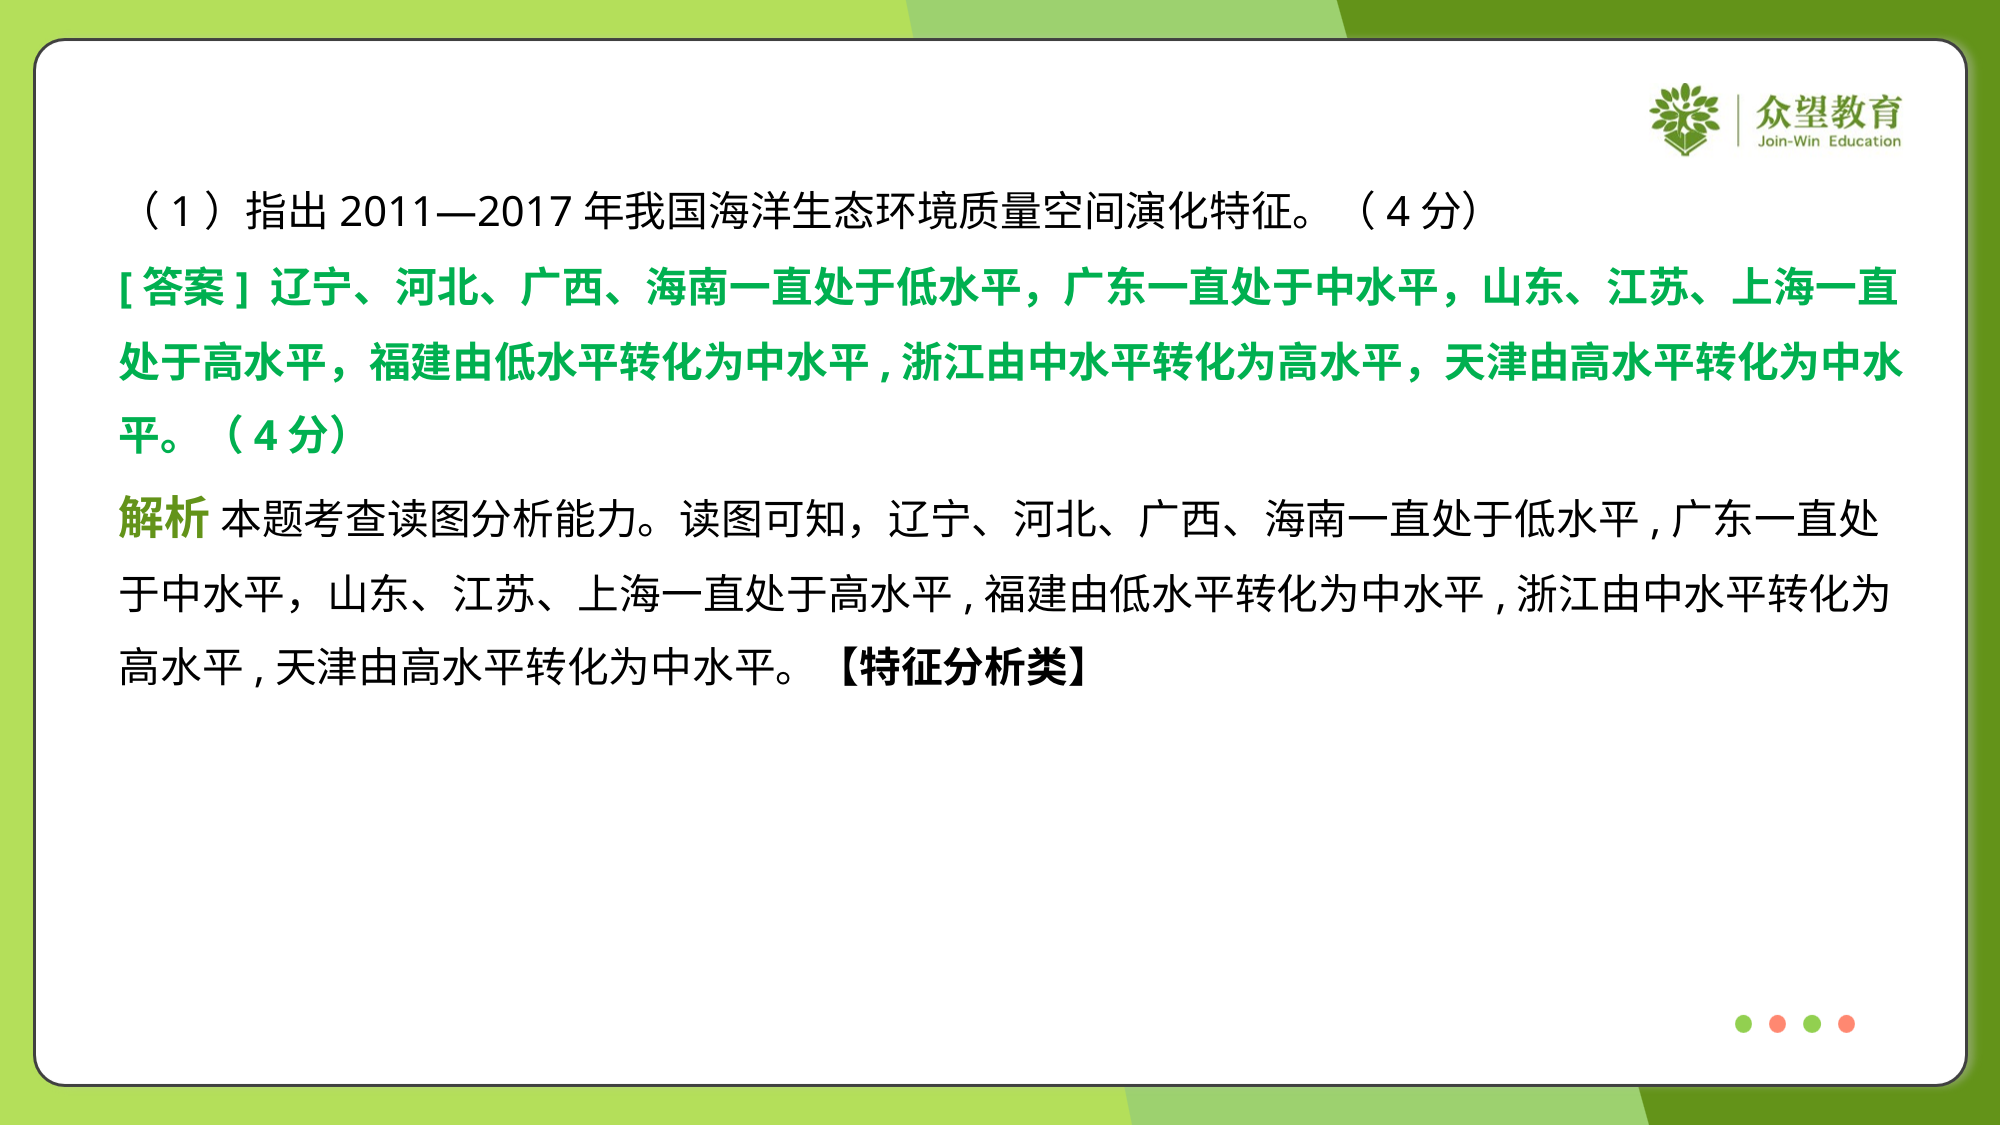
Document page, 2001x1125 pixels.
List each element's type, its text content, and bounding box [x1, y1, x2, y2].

text_box [答案] 辽宁、河北、广西、海南一直处于低水平，广东一直处于中水平，山东、江苏、上海一直 处于高水平，福建由低水平转化为中水平,浙江由中水平转化为高水平，天津由高水平转化为中水 平。（4分） [118, 235, 1883, 451]
text_box （1）指出2011—2017年我国海洋生态环境质量空间演化特征。（4分） [118, 159, 1883, 227]
text_box 解析 本题考查读图分析能力。读图可知，辽宁、河北、广西、海南一直处于低水平,广东一直处 于中水平，山东、江苏、上海一直处于高水平,福建由低水平转化为中水平,浙江由中水平转化为 高水平,天津由高水平转化为中水平。【特征分析类】 [118, 466, 1883, 684]
picture [0, 0, 2000, 1125]
